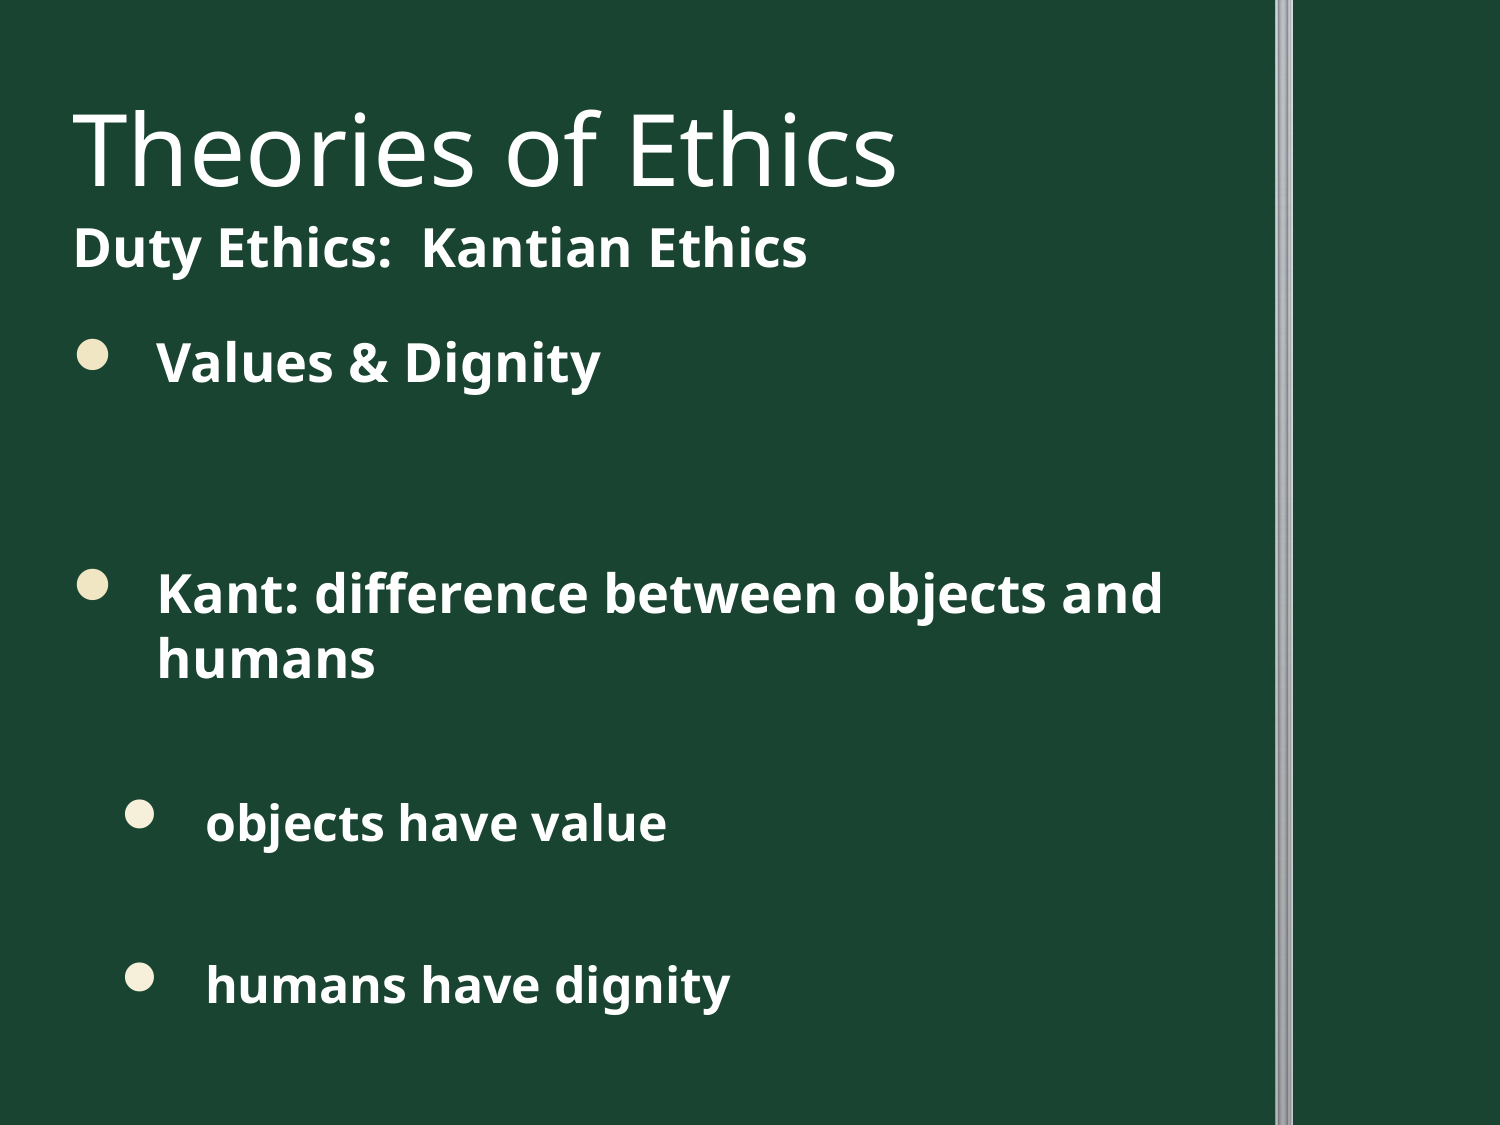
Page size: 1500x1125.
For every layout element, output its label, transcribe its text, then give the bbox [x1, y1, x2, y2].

picture [1275, 0, 1293, 1125]
title Theories of Ethics [57, 86, 1220, 206]
list Duty Ethics: Kantian Ethics Values & Dignity Kant: difference between objects and humans objects have value humans have dignity [57, 206, 1268, 1125]
